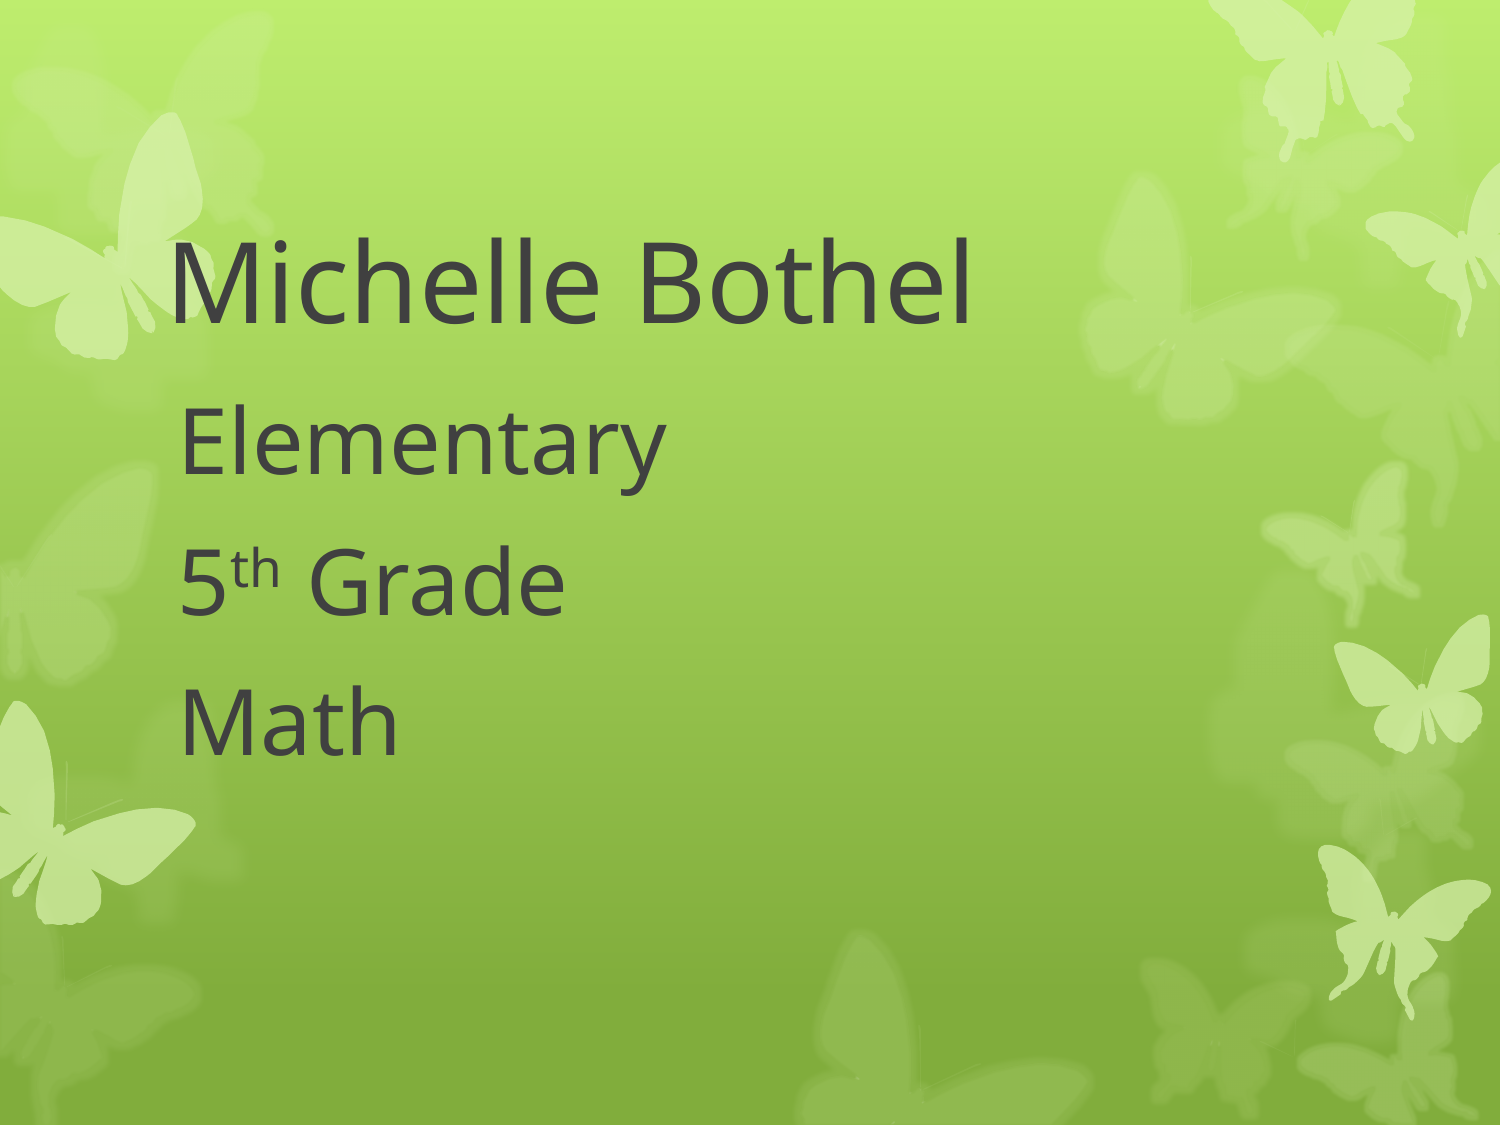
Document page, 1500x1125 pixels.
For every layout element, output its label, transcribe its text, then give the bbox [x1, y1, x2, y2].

title Michelle Bothel [150, 112, 1318, 354]
subtitle Elementary 5th Grade Math [162, 375, 1330, 517]
